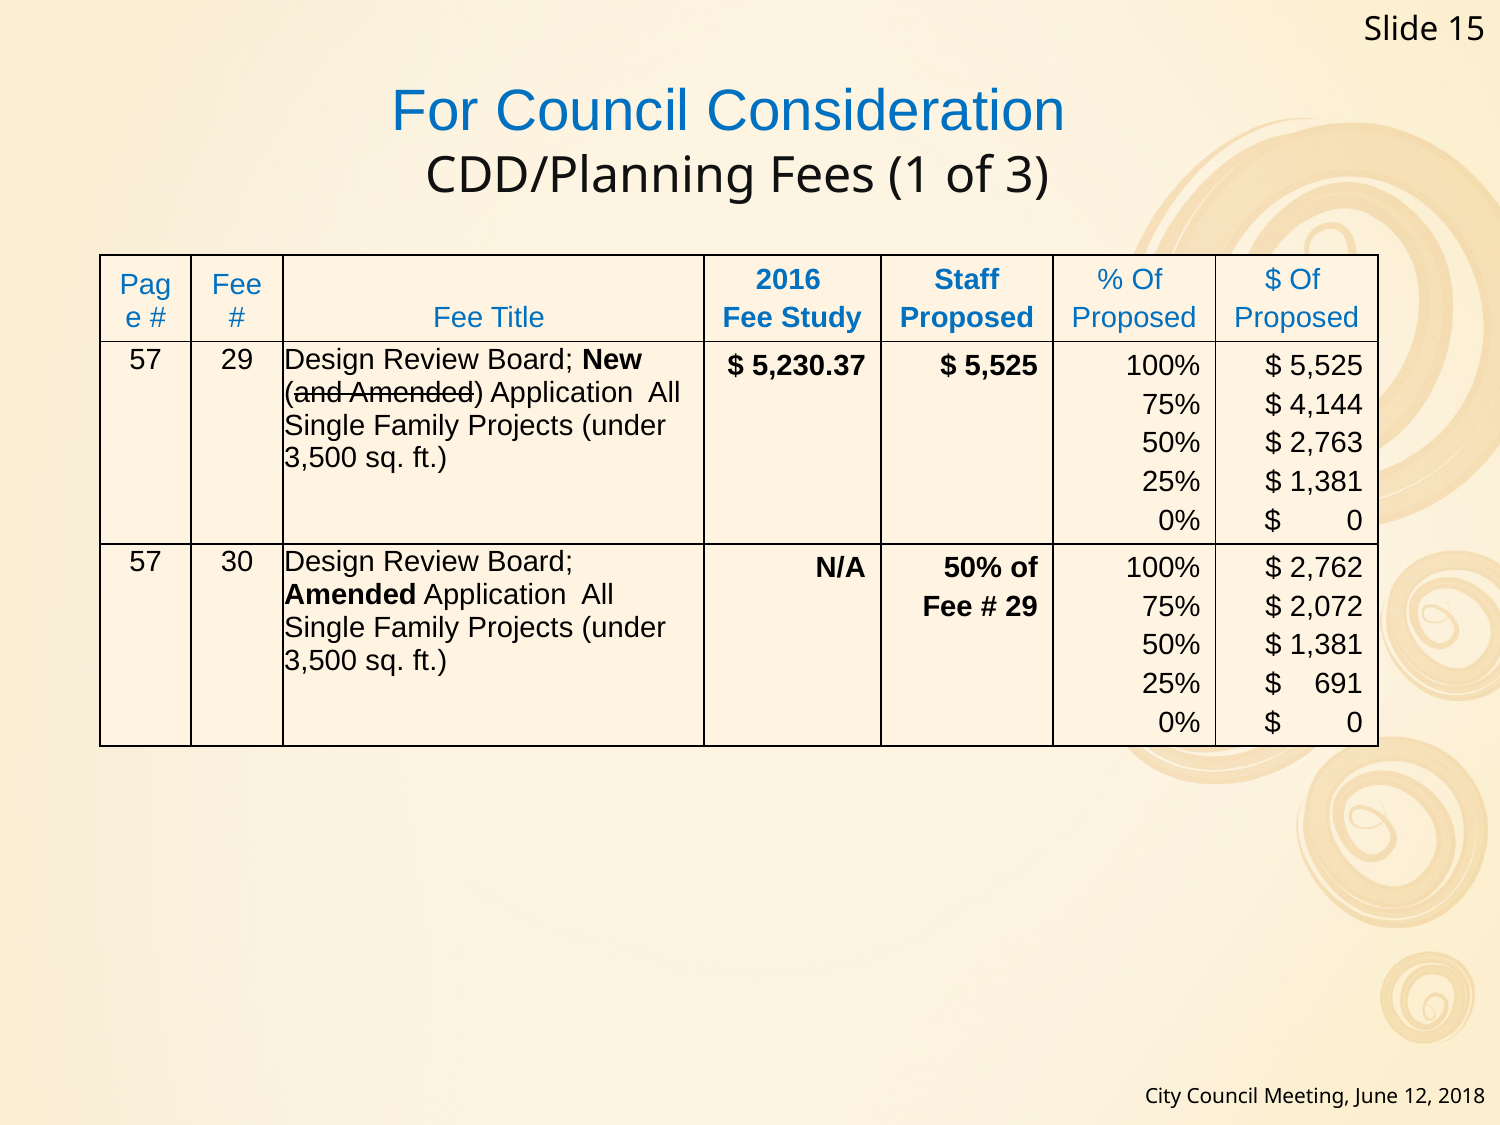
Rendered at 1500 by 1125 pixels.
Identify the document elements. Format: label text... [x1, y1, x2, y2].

table_cell 100% 75% 50% 25% 0% [1054, 342, 1215, 543]
table_cell 57 [101, 545, 190, 745]
table_cell $ 5,230.37 [705, 342, 880, 543]
table_header Fee # [192, 256, 282, 341]
table_header $ Of Proposed [1216, 256, 1377, 341]
table_cell 100% 75% 50% 25% 0% [1054, 545, 1215, 745]
table_cell 30 [192, 545, 282, 745]
table_header Fee Title [284, 256, 703, 341]
table_header Page # [101, 256, 190, 341]
table_header 2016 Fee Study [705, 256, 880, 341]
table_header Staff Proposed [882, 256, 1052, 341]
table_cell 29 [192, 342, 282, 543]
table_header % Of Proposed [1054, 256, 1215, 341]
text_box For Council Consideration CDD/Planning Fees (1 of 3) [112, 62, 1363, 213]
table_cell Design Review Board; Amended Application All Single Family Projects (under 3,500 sq. ft.) [284, 545, 703, 745]
table_cell 57 [101, 342, 190, 543]
table_cell $ 2,762 $ 2,072 $ 1,381 $ 691 $ 0 [1216, 545, 1377, 745]
table_cell 50% of Fee # 29 [882, 545, 1052, 745]
table_cell Design Review Board; New (and Amended) Application All Single Family Projects (under 3,500 sq. ft.) [284, 342, 703, 543]
table_cell $ 5,525 $ 4,144 $ 2,763 $ 1,381 $ 0 [1216, 342, 1377, 543]
footer City Council Meeting, June 12, 2018 [1025, 1050, 1500, 1125]
table_cell N/A [705, 545, 880, 745]
table_cell $ 5,525 [882, 342, 1052, 543]
picture [0, 0, 1500, 1125]
text_box Slide 15 [1149, 0, 1500, 75]
